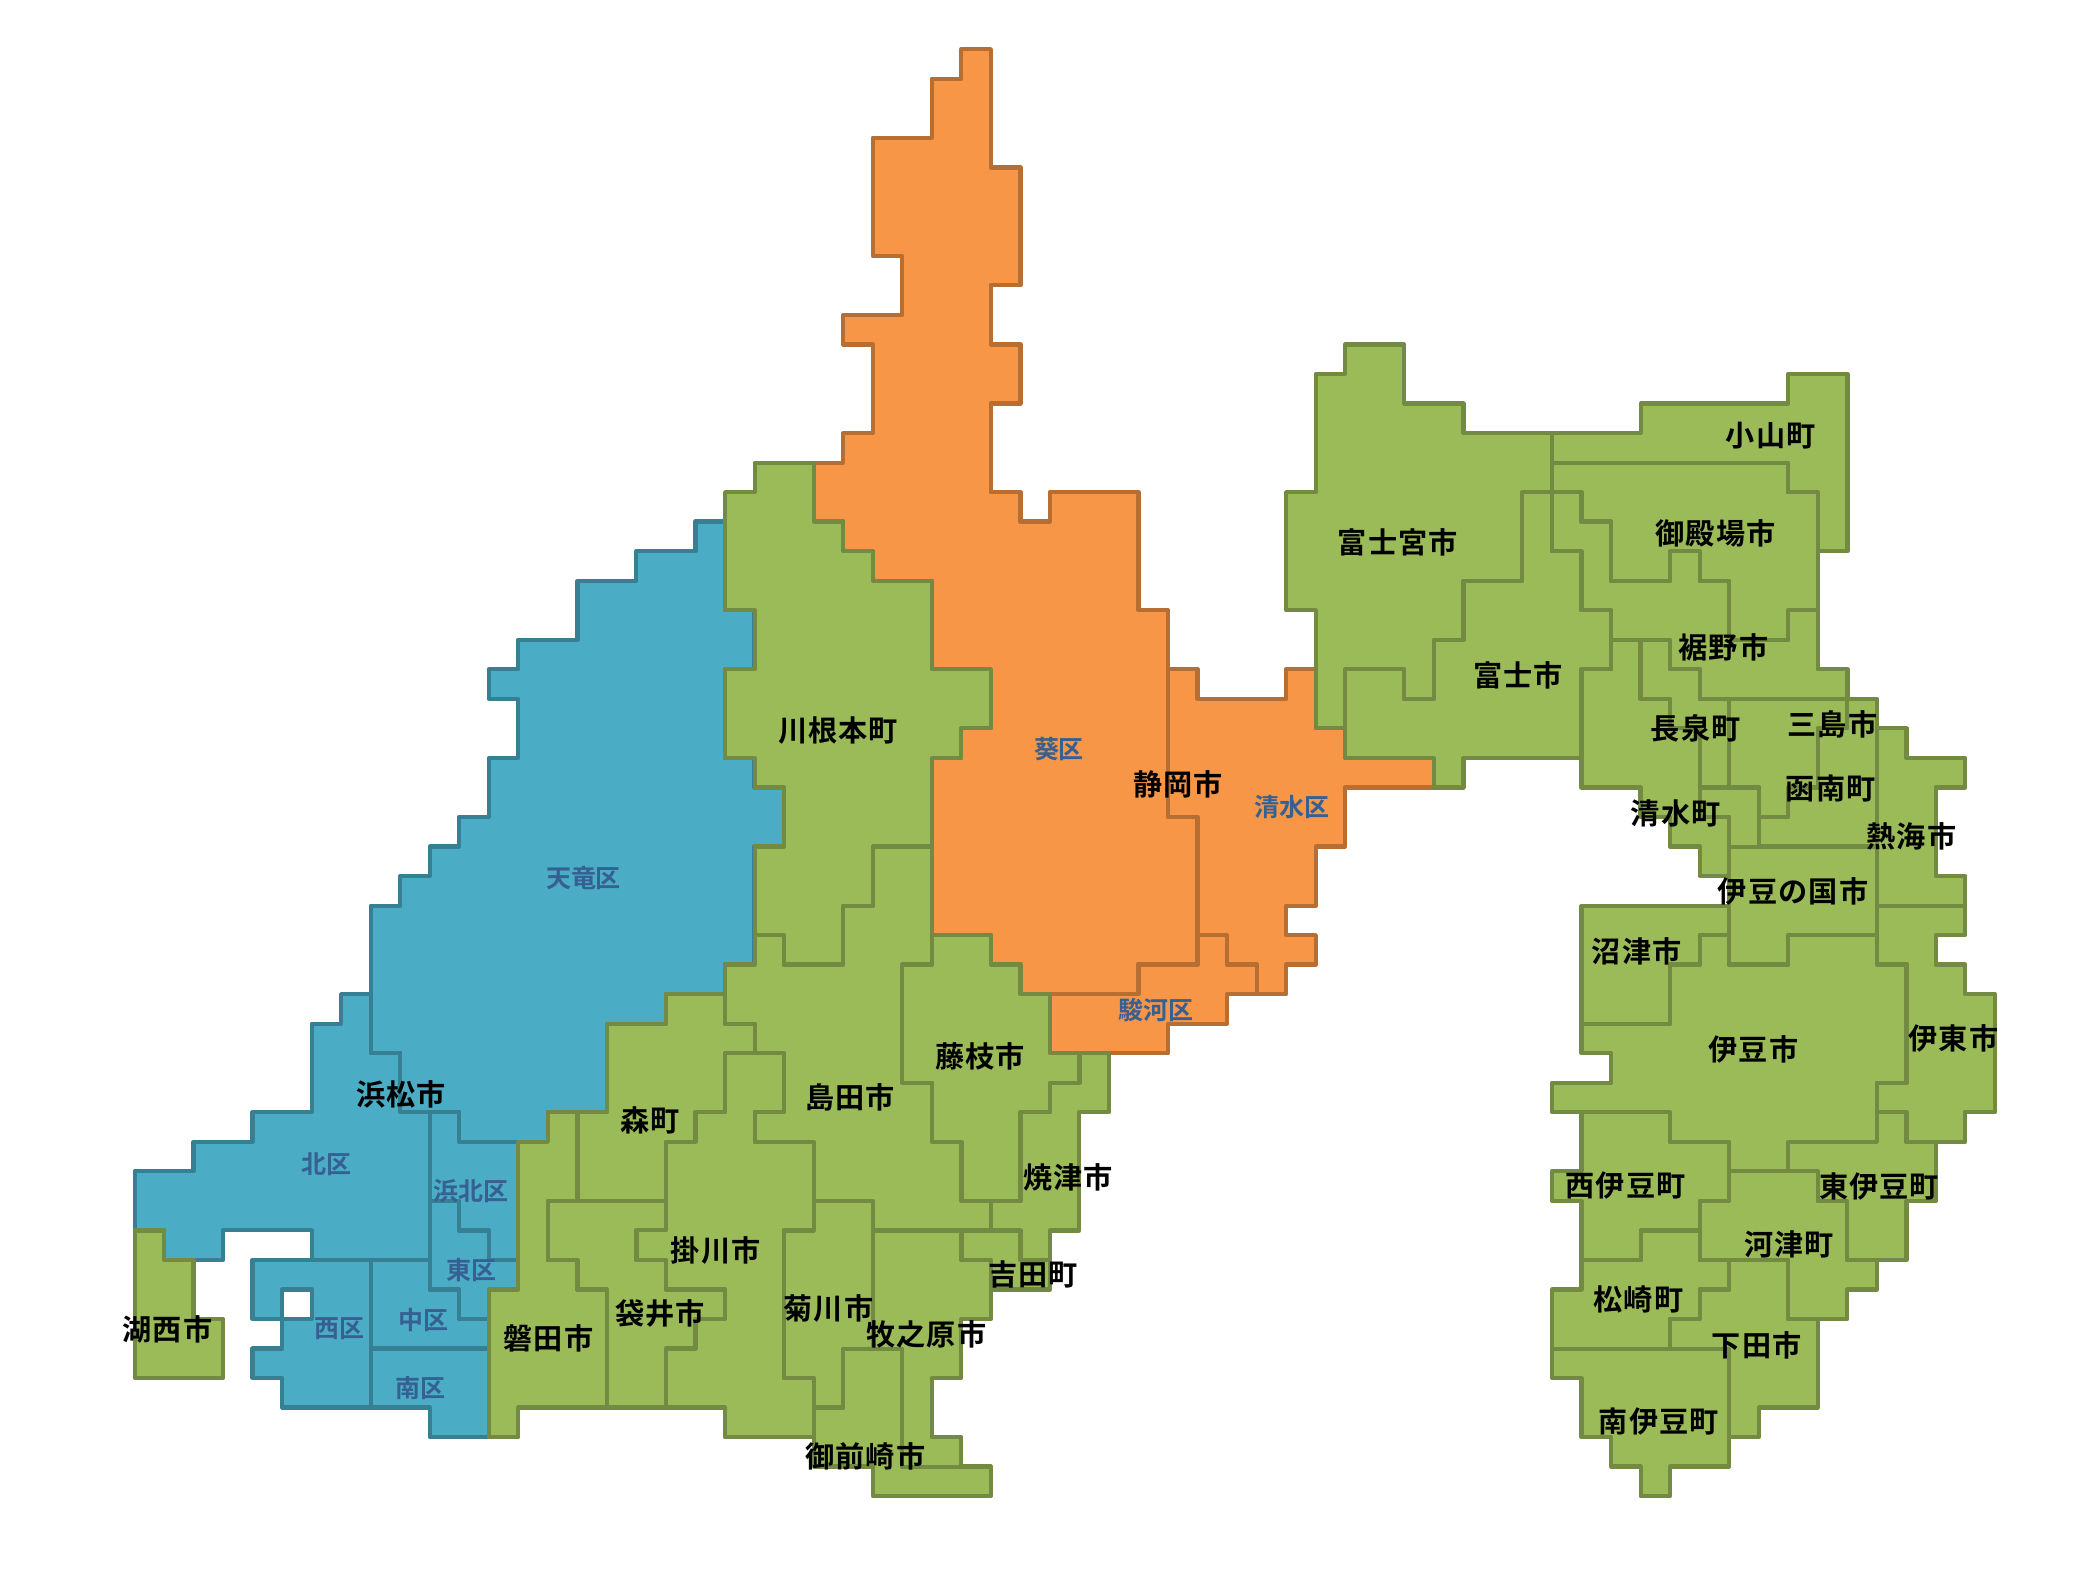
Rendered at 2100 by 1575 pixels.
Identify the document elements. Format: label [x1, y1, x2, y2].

text_box [106, 48, 2015, 1497]
